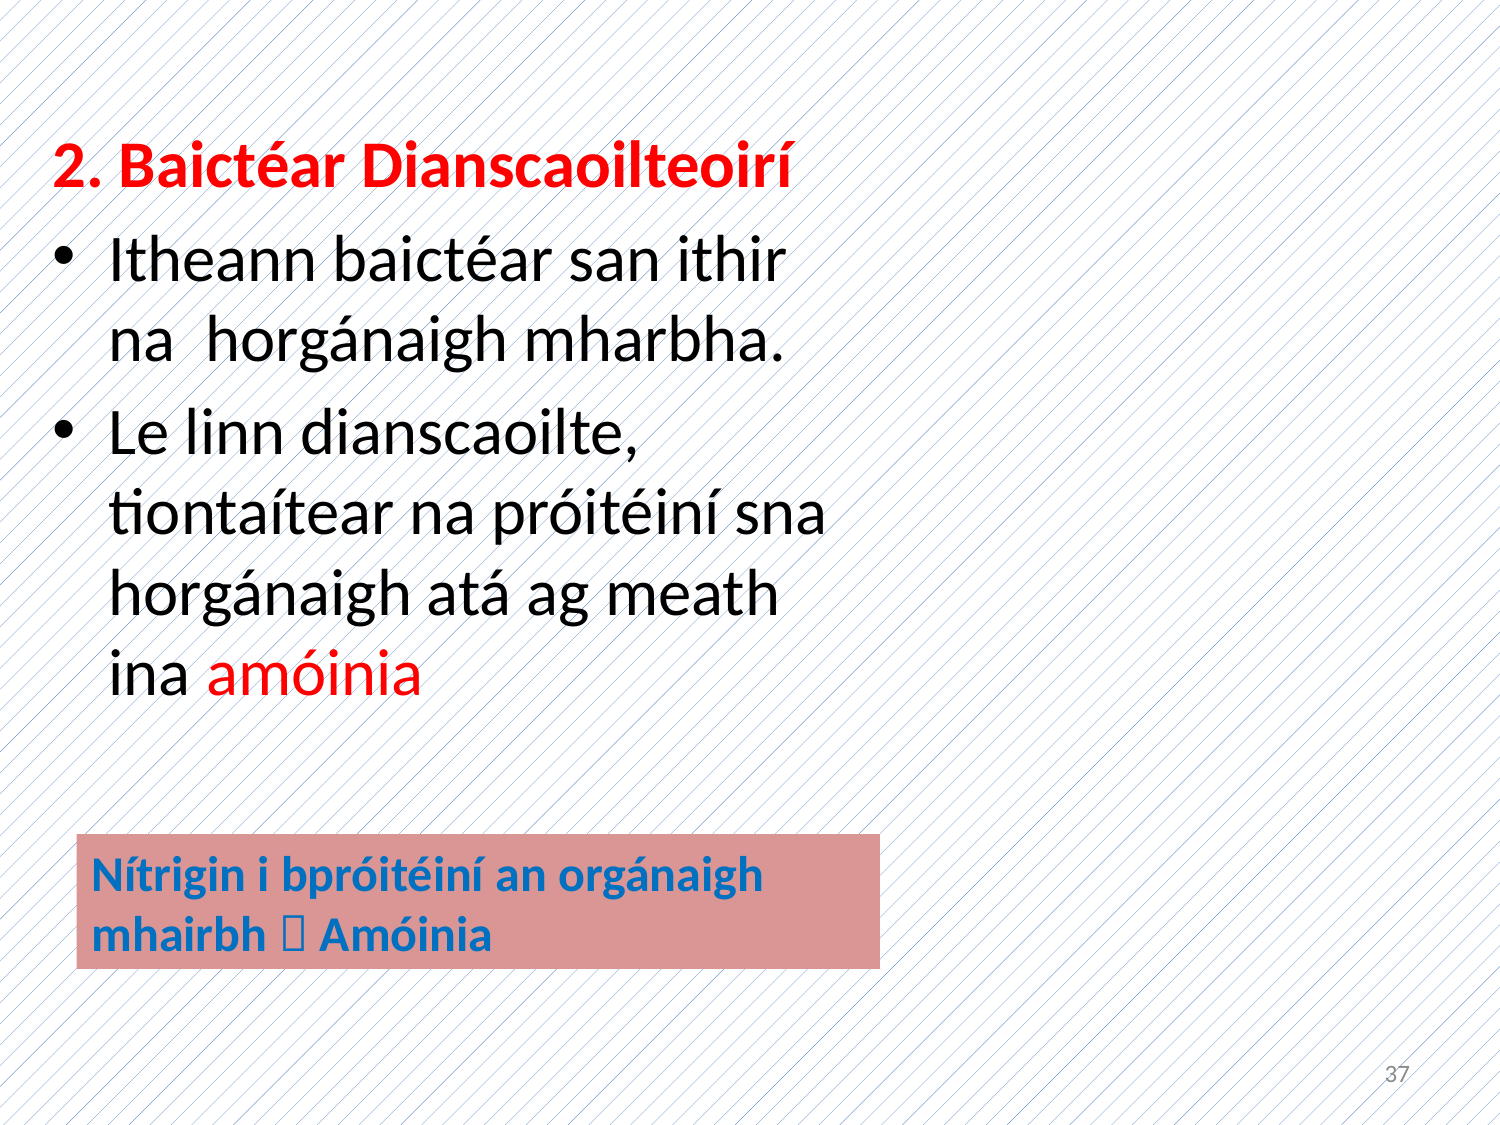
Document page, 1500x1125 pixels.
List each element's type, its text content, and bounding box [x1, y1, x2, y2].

slide_number 37 [1074, 1042, 1425, 1103]
text_box Nítrigin i bpróitéiní an orgánaigh mhairbh  Amóinia [76, 834, 880, 969]
list 2. Baictéar Dianscaoilteoirí Itheann baictéar san ithir na horgánaigh mharbha. Le linn dianscaoilte, tiontaítear na próitéiní sna horgánaigh atá ag meath ina amóinia [37, 113, 877, 857]
